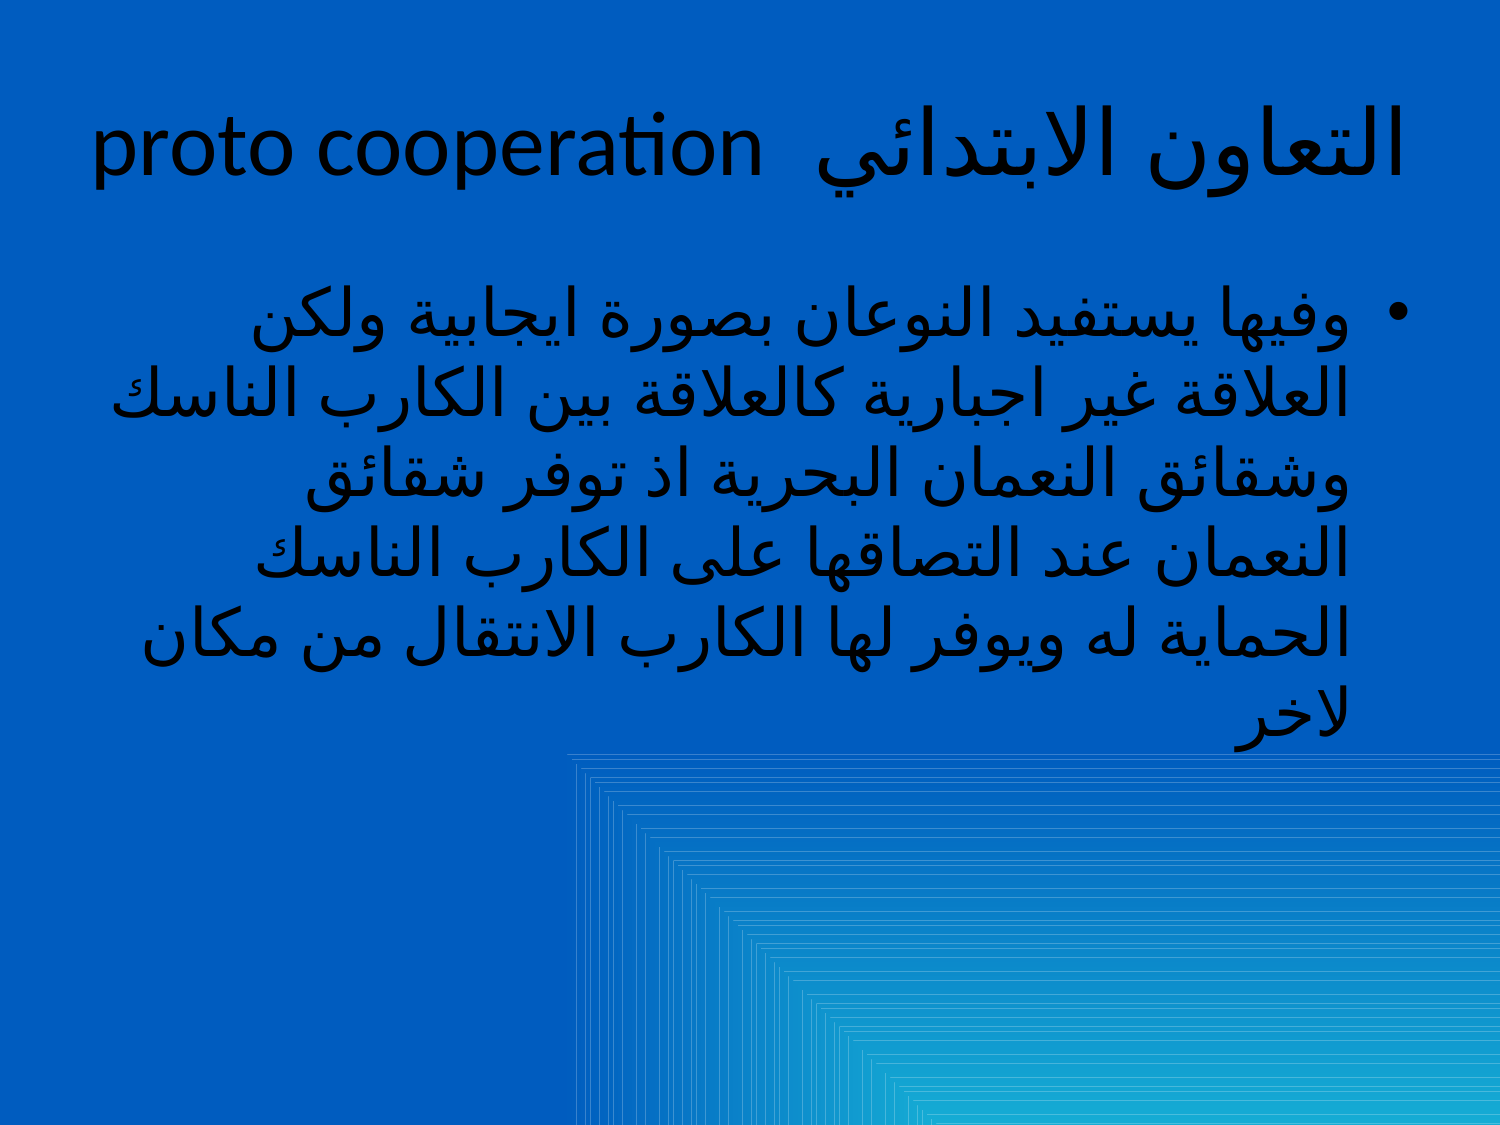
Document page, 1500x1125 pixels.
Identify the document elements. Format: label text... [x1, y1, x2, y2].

list وفيها يستفيد النوعان بصورة ايجابية ولكن العلاقة غير اجبارية كالعلاقة بين الكارب الناسك وشقائق النعمان البحرية اذ توفر شقائق النعمان عند التصاقها على الكارب الناسك الحماية له ويوفر لها الكارب الانتقال من مكان لاخر [75, 262, 1425, 1005]
title التعاون الابتدائي proto cooperation [75, 45, 1425, 233]
